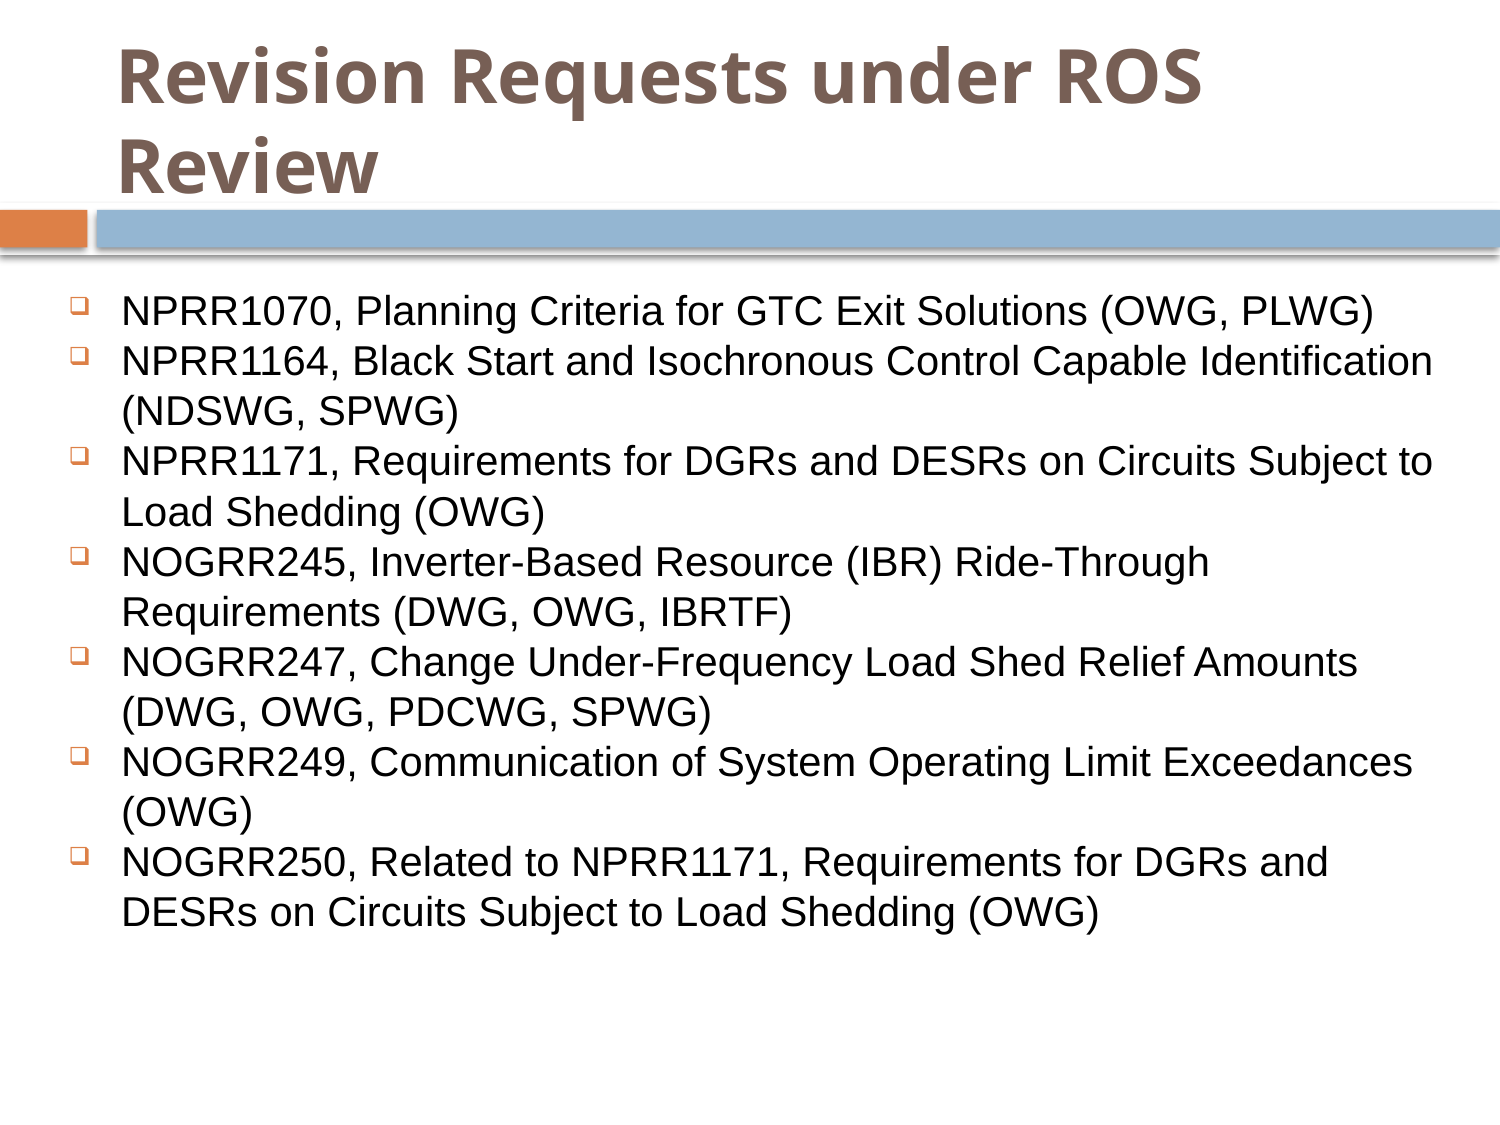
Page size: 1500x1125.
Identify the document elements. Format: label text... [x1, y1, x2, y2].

title Revision Requests under ROS Review [100, 37, 1439, 201]
list NPRR1070, Planning Criteria for GTC Exit Solutions (OWG, PLWG) NPRR1164, Black Start and Isochronous Control Capable Identification (NDSWG, SPWG) NPRR1171, Requirements for DGRs and DESRs on Circuits Subject to Load Shedding (OWG) NOGRR245, Inverter-Based Resource (IBR) Ride-Through Requirements (DWG, OWG, IBRTF) NOGRR247, Change Under-Frequency Load Shed Relief Amounts (DWG, OWG, PDCWG, SPWG) NOGRR249, Communication of System Operating Limit Exceedances (OWG) NOGRR250, Related to NPRR1171, Requirements for DGRs and DESRs on Circuits Subject to Load Shedding (OWG) [53, 276, 1457, 1015]
